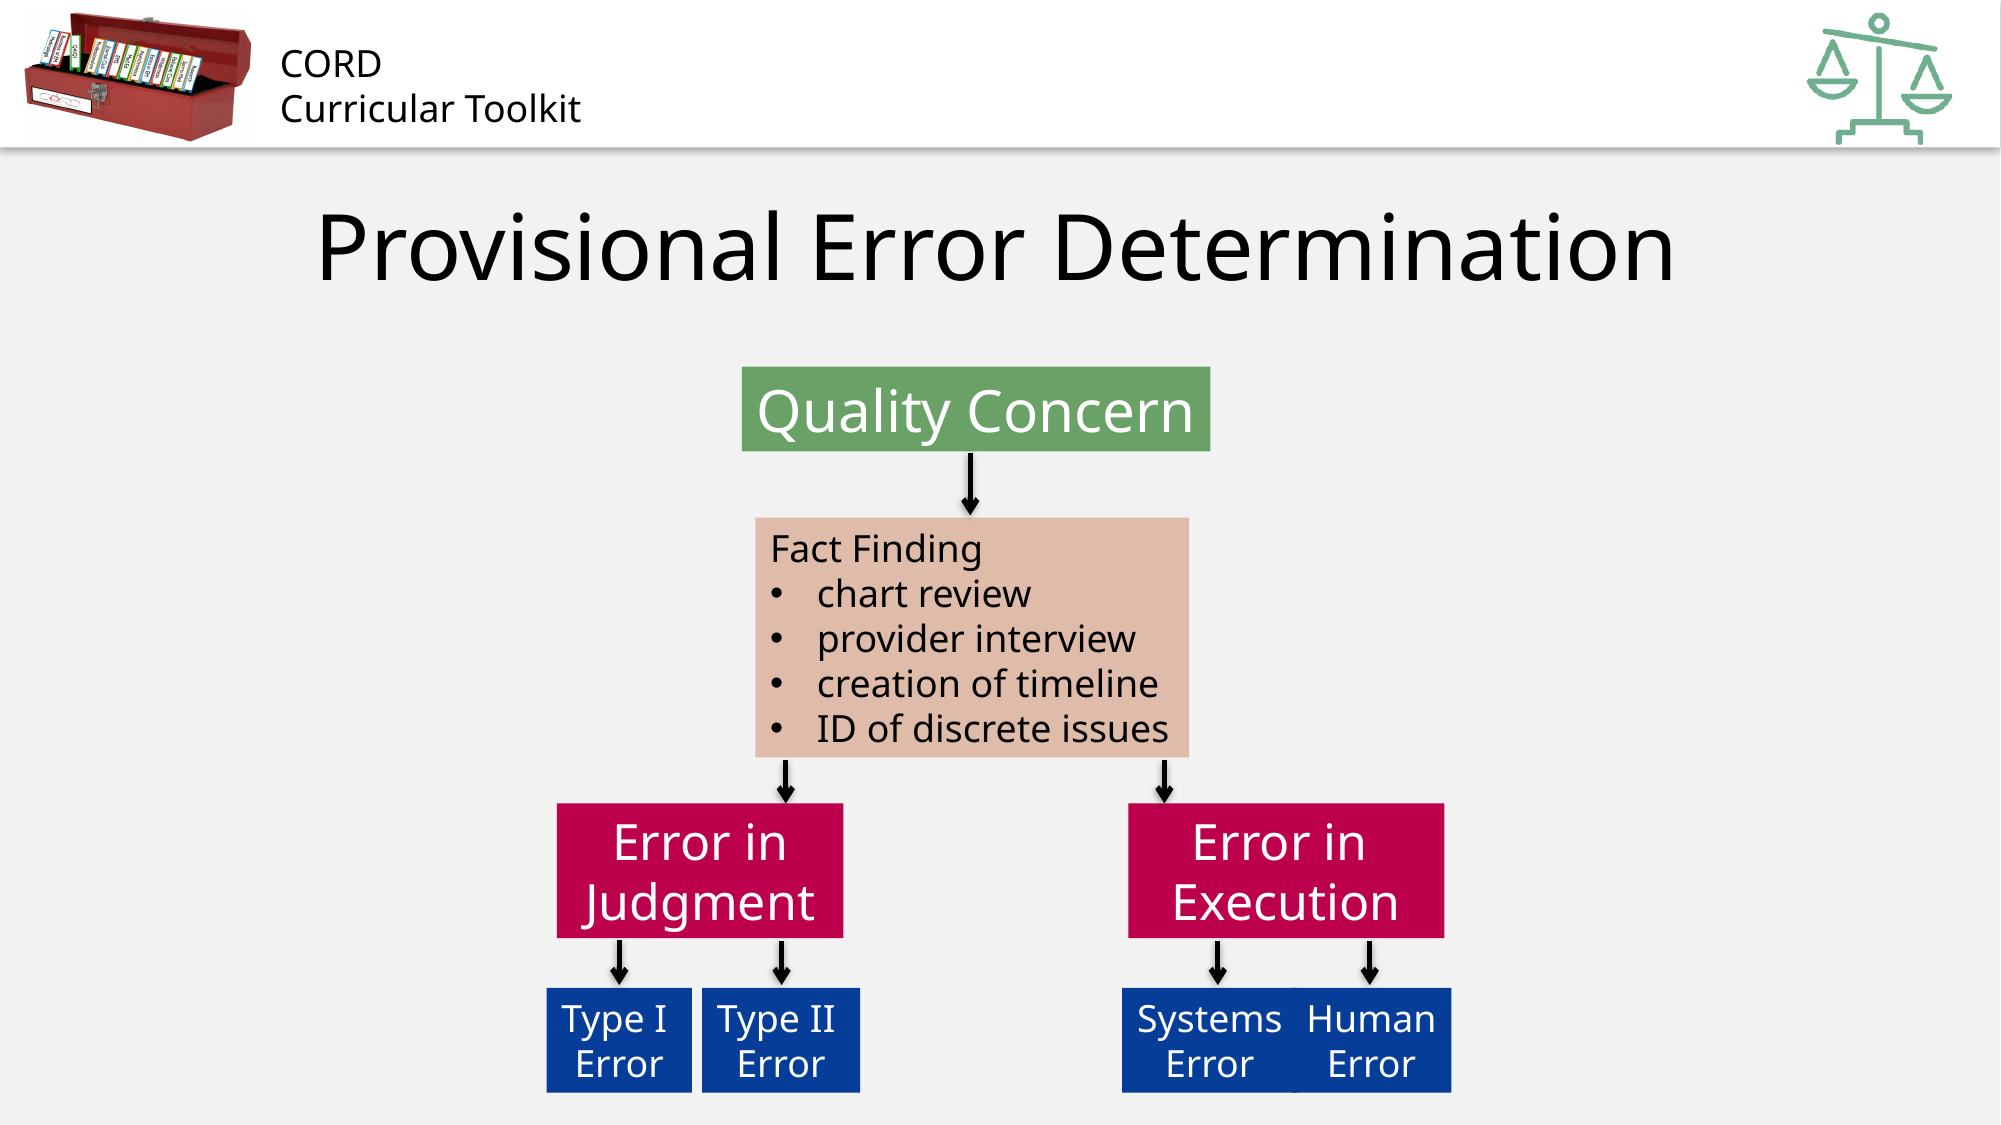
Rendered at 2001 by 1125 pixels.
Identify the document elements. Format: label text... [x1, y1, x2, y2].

text_box Fact Finding chart review provider interview creation of timeline ID of discrete issues [755, 517, 1190, 758]
text_box Error in Execution [1128, 803, 1445, 939]
title Provisional Error Determination [97, 149, 1898, 338]
text_box Type I Error [546, 987, 692, 1093]
text_box Quality Concern [741, 366, 1211, 452]
text_box Human Error [1291, 987, 1452, 1093]
text_box Error in Judgment [556, 803, 844, 939]
text_box Type II Error [702, 987, 861, 1093]
text_box Systems Error [1122, 987, 1291, 1093]
picture [1796, 0, 1961, 161]
